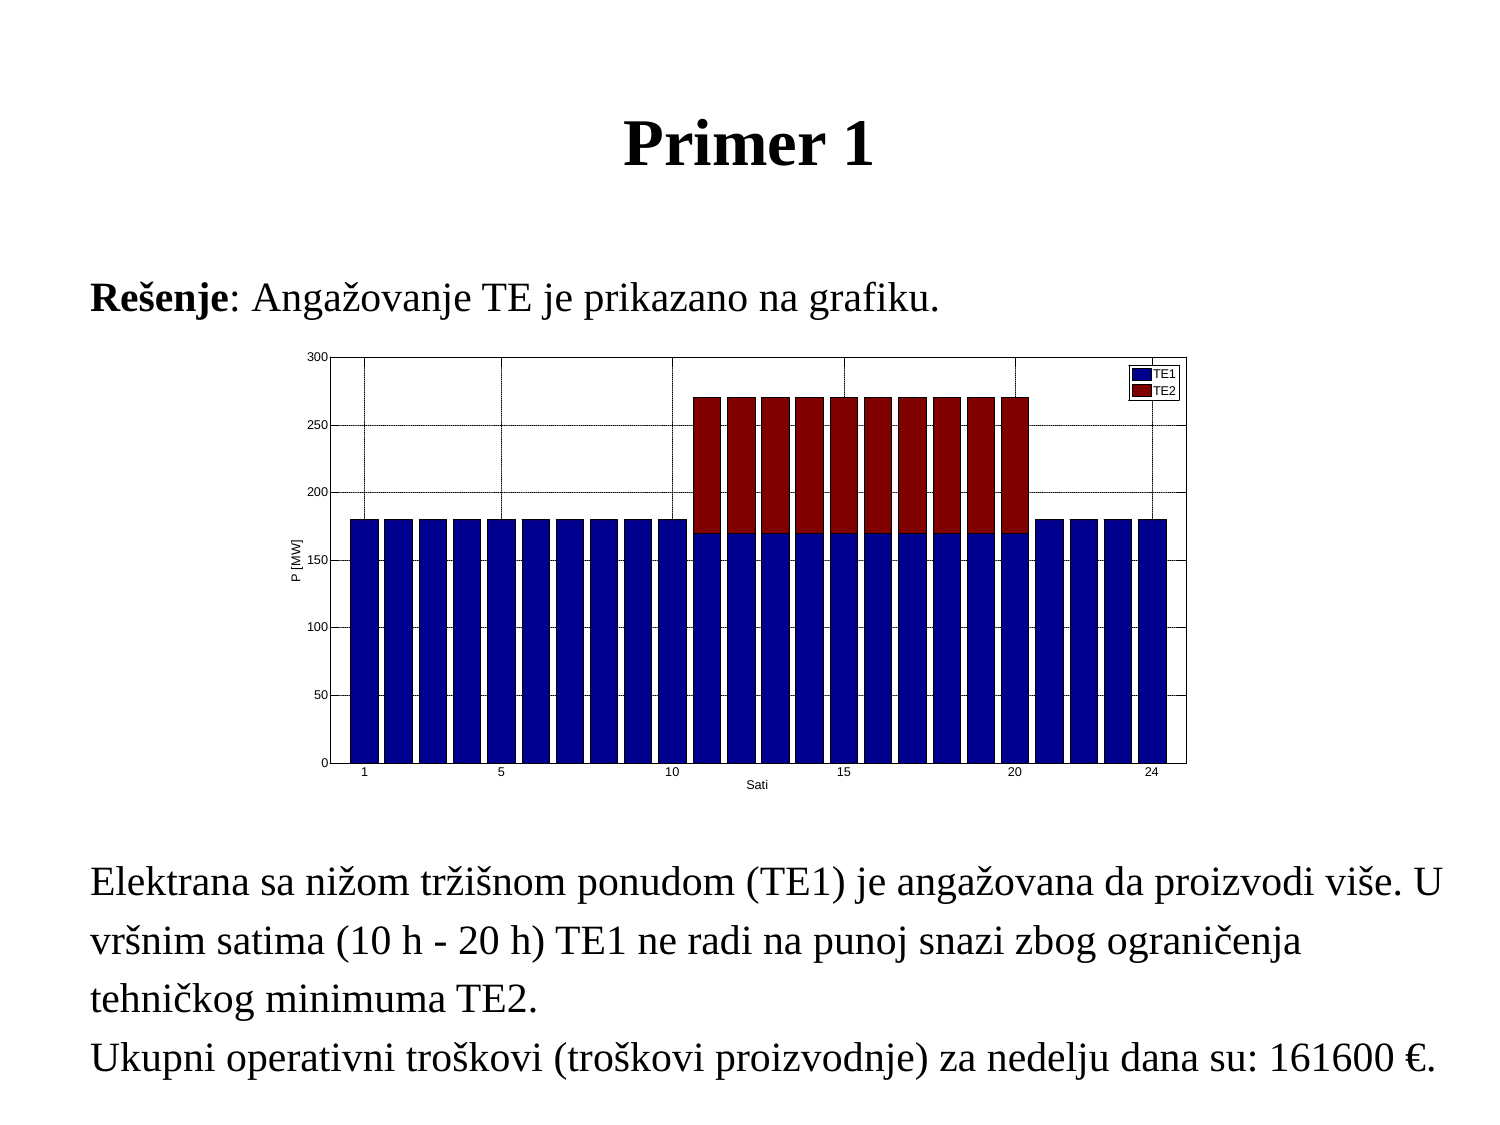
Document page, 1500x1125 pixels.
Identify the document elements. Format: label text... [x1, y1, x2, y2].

picture [287, 349, 1188, 795]
list Rešenje: Angažovanje TE je prikazano na grafiku. Elektrana sa nižom tržišnom ponudom (TE1) je angažovana da proizvodi više. U vršnim satima (10 h - 20 h) TE1 ne radi na punoj snazi zbog ograničenja tehničkog minimuma TE2. Ukupni operativni troškovi (troškovi proizvodnje) za nedelju dana su: 161600 €. [75, 262, 1463, 1100]
title Primer 1 [75, 45, 1425, 233]
